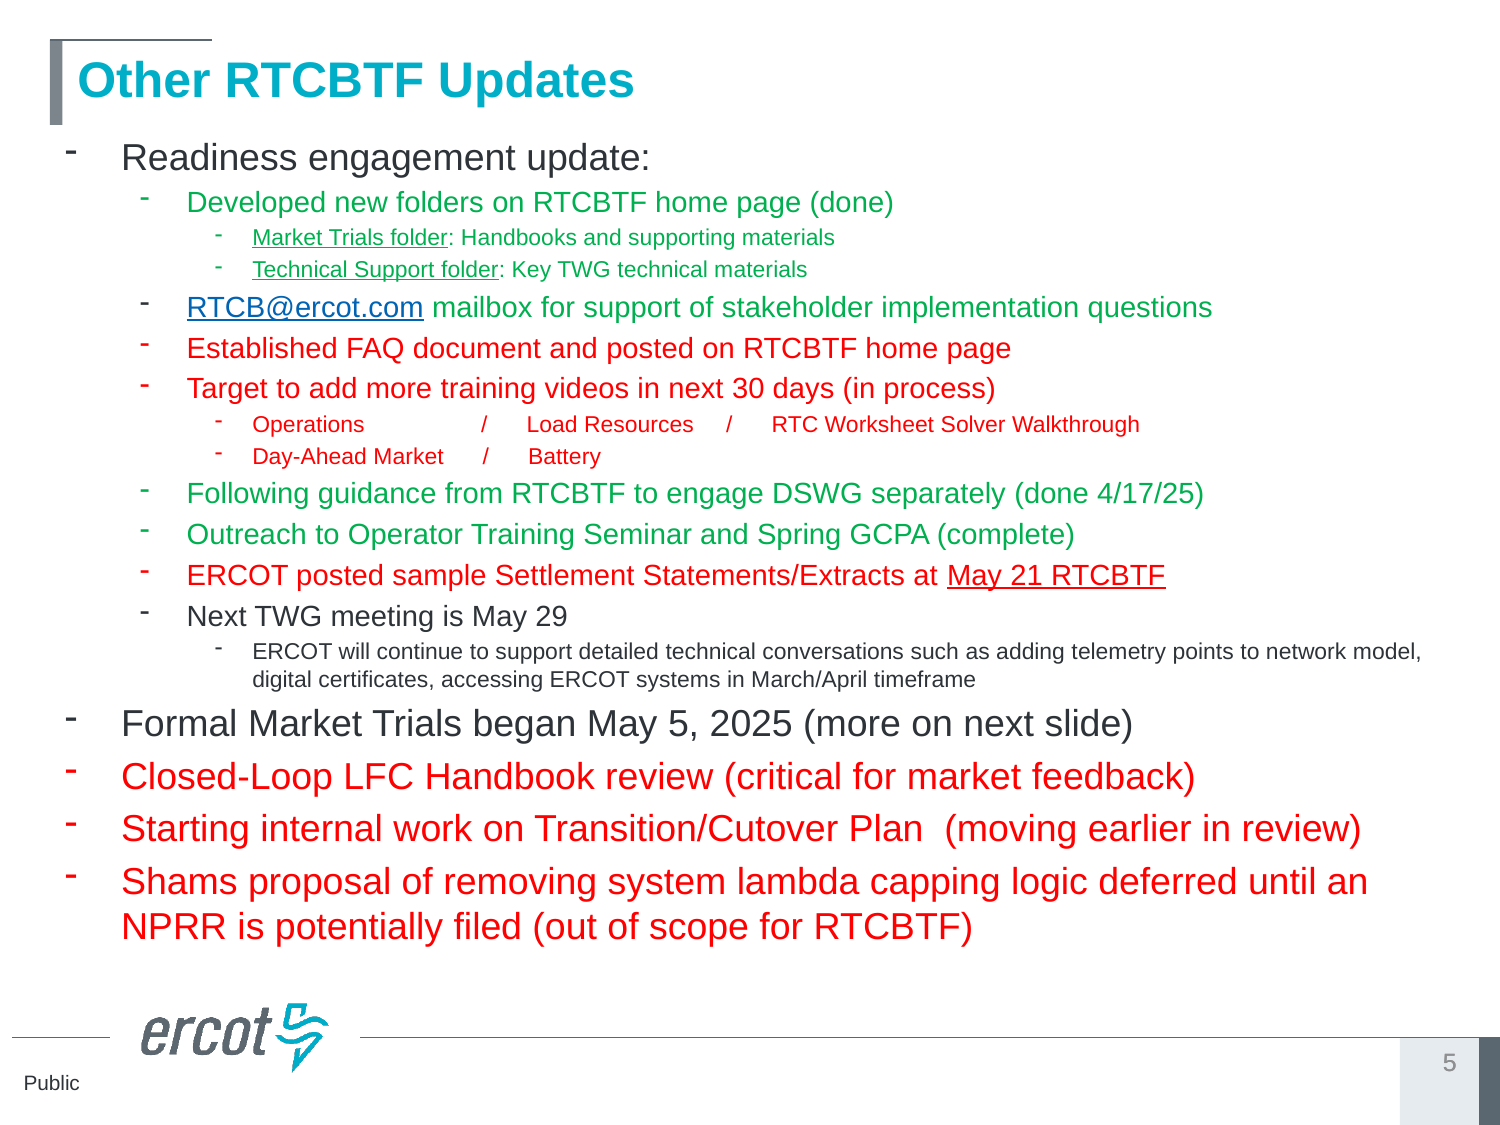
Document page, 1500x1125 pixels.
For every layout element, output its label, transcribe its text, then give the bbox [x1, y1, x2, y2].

slide_number 5 [1400, 1037, 1500, 1087]
list Readiness engagement update: Developed new folders on RTCBTF home page (done) Market Trials folder: Handbooks and supporting materials Technical Support folder: Key TWG technical materials RTCB@ercot.com mailbox for support of stakeholder implementation questions Established FAQ document and posted on RTCBTF home page Target to add more training videos in next 30 days (in process) Operations / Load Resources / RTC Worksheet Solver Walkthrough Day-Ahead Market / Battery Following guidance from RTCBTF to engage DSWG separately (done 4/17/25) Outreach to Operator Training Seminar and Spring GCPA (complete) ERCOT posted sample Settlement Statements/Extracts at May 21 RTCBTF Next TWG meeting is May 29 ERCOT will continue to support detailed technical conversations such as adding telemetry points to network model, digital certificates, accessing ERCOT systems in March/April timeframe Formal Market Trials began May 5, 2025 (more on next slide) Closed-Loop LFC Handbook review (critical for market feedback) Starting internal work on Transition/Cutover Plan (moving earlier in review) Shams proposal of removing system lambda capping logic deferred until an NPRR is potentially filed (out of scope for RTCBTF) [50, 125, 1450, 988]
picture [137, 999, 332, 1075]
title Other RTCBTF Updates [62, 39, 1450, 125]
